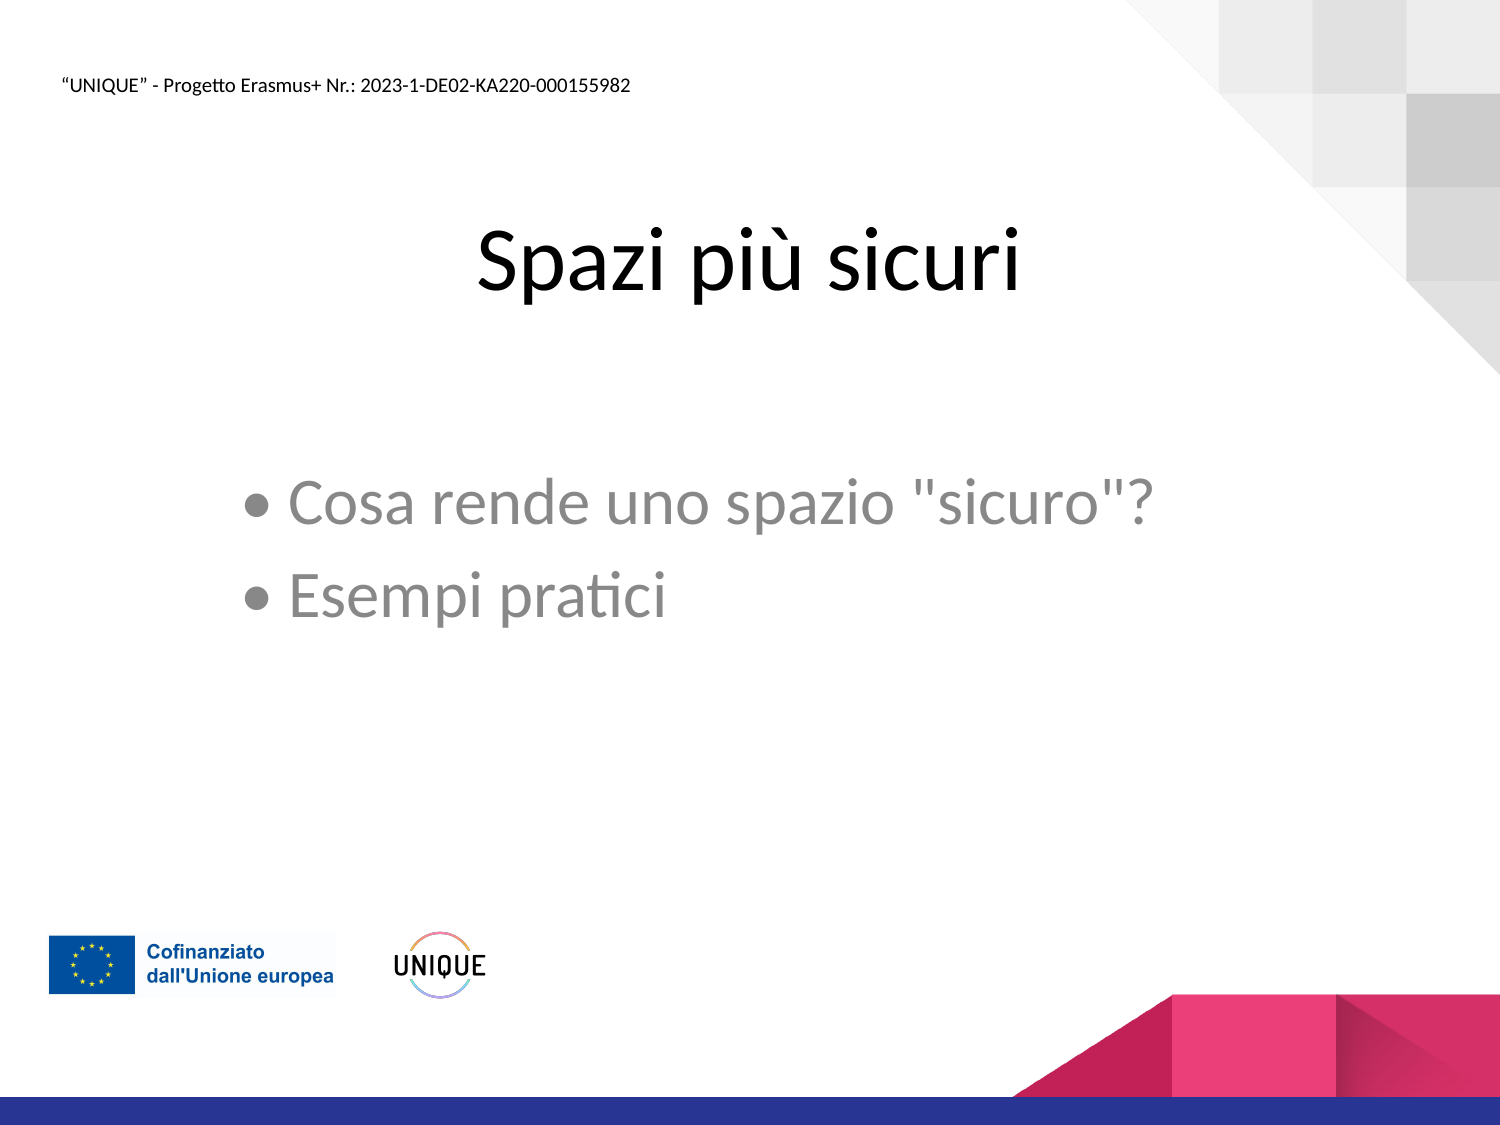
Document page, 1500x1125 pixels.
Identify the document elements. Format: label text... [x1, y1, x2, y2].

subtitle • Cosa rende uno spazio "sicuro"? • Esempi pratici [225, 450, 1275, 738]
picture [0, 919, 1500, 1125]
title Spazi più sicuri [112, 132, 1388, 375]
picture [1125, 0, 1500, 375]
